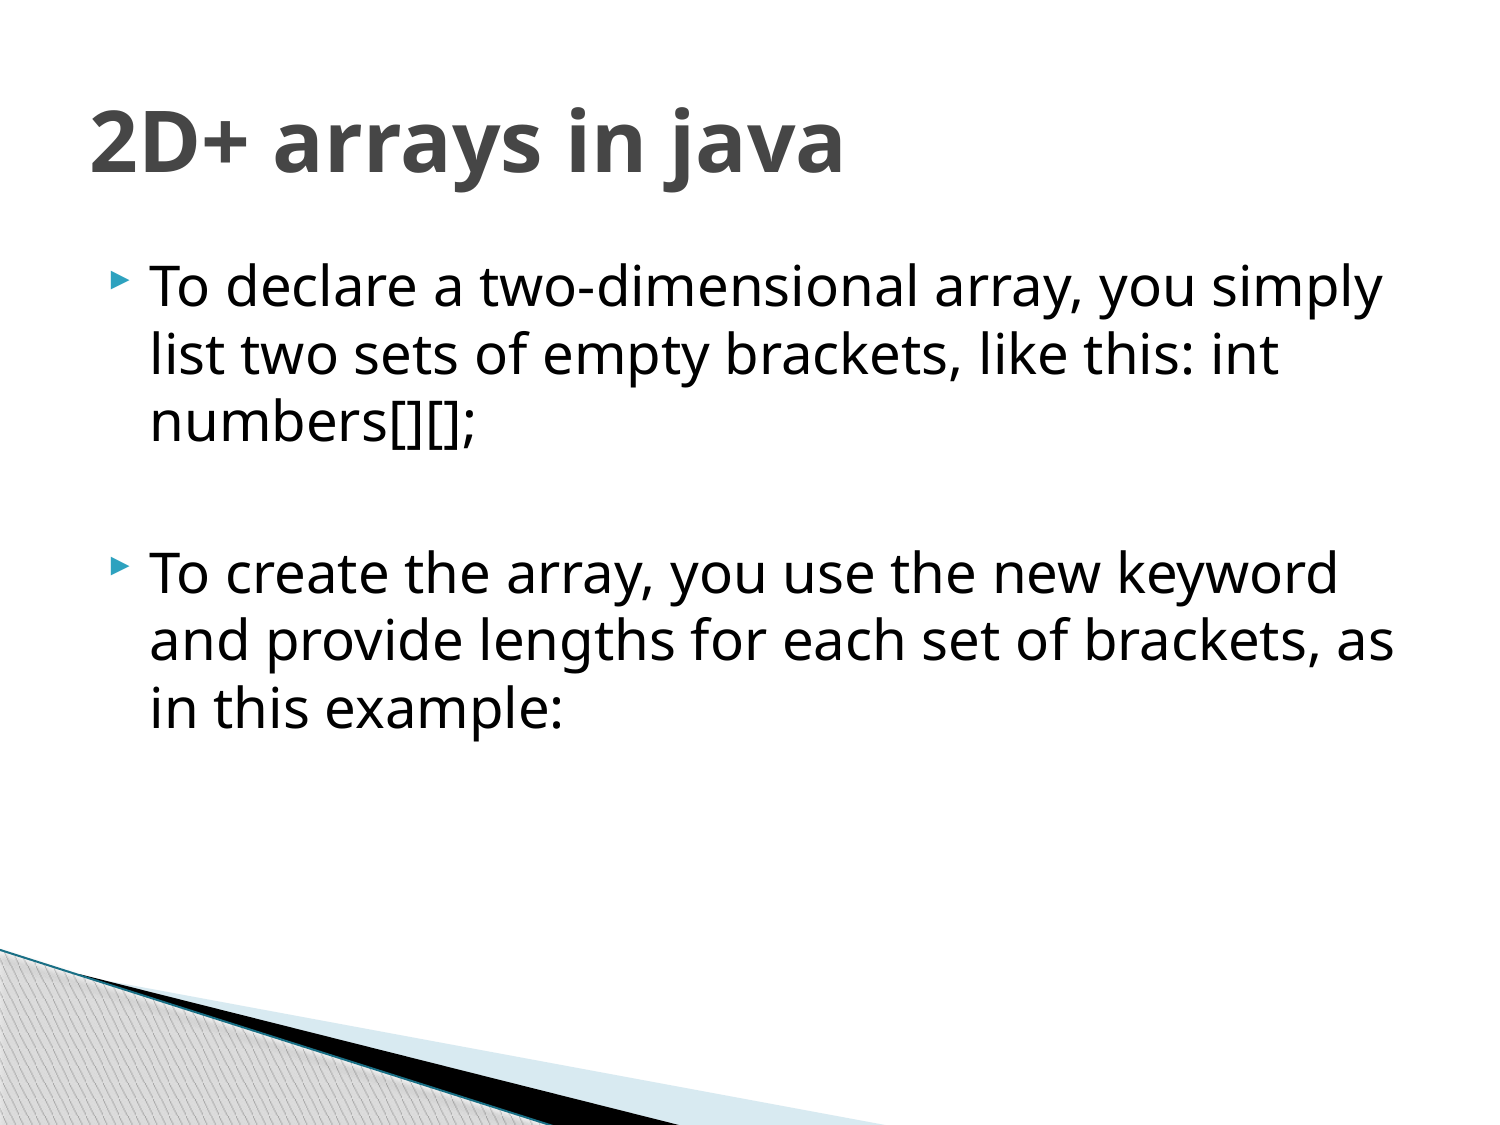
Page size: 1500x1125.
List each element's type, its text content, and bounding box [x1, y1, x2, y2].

list To declare a two-dimensional array, you simply list two sets of empty brackets, like this: int numbers[][]; To create the array, you use the new keyword and provide lengths for each set of brackets, as in this example: [75, 243, 1425, 986]
title 2D+ arrays in java [75, 45, 1425, 233]
